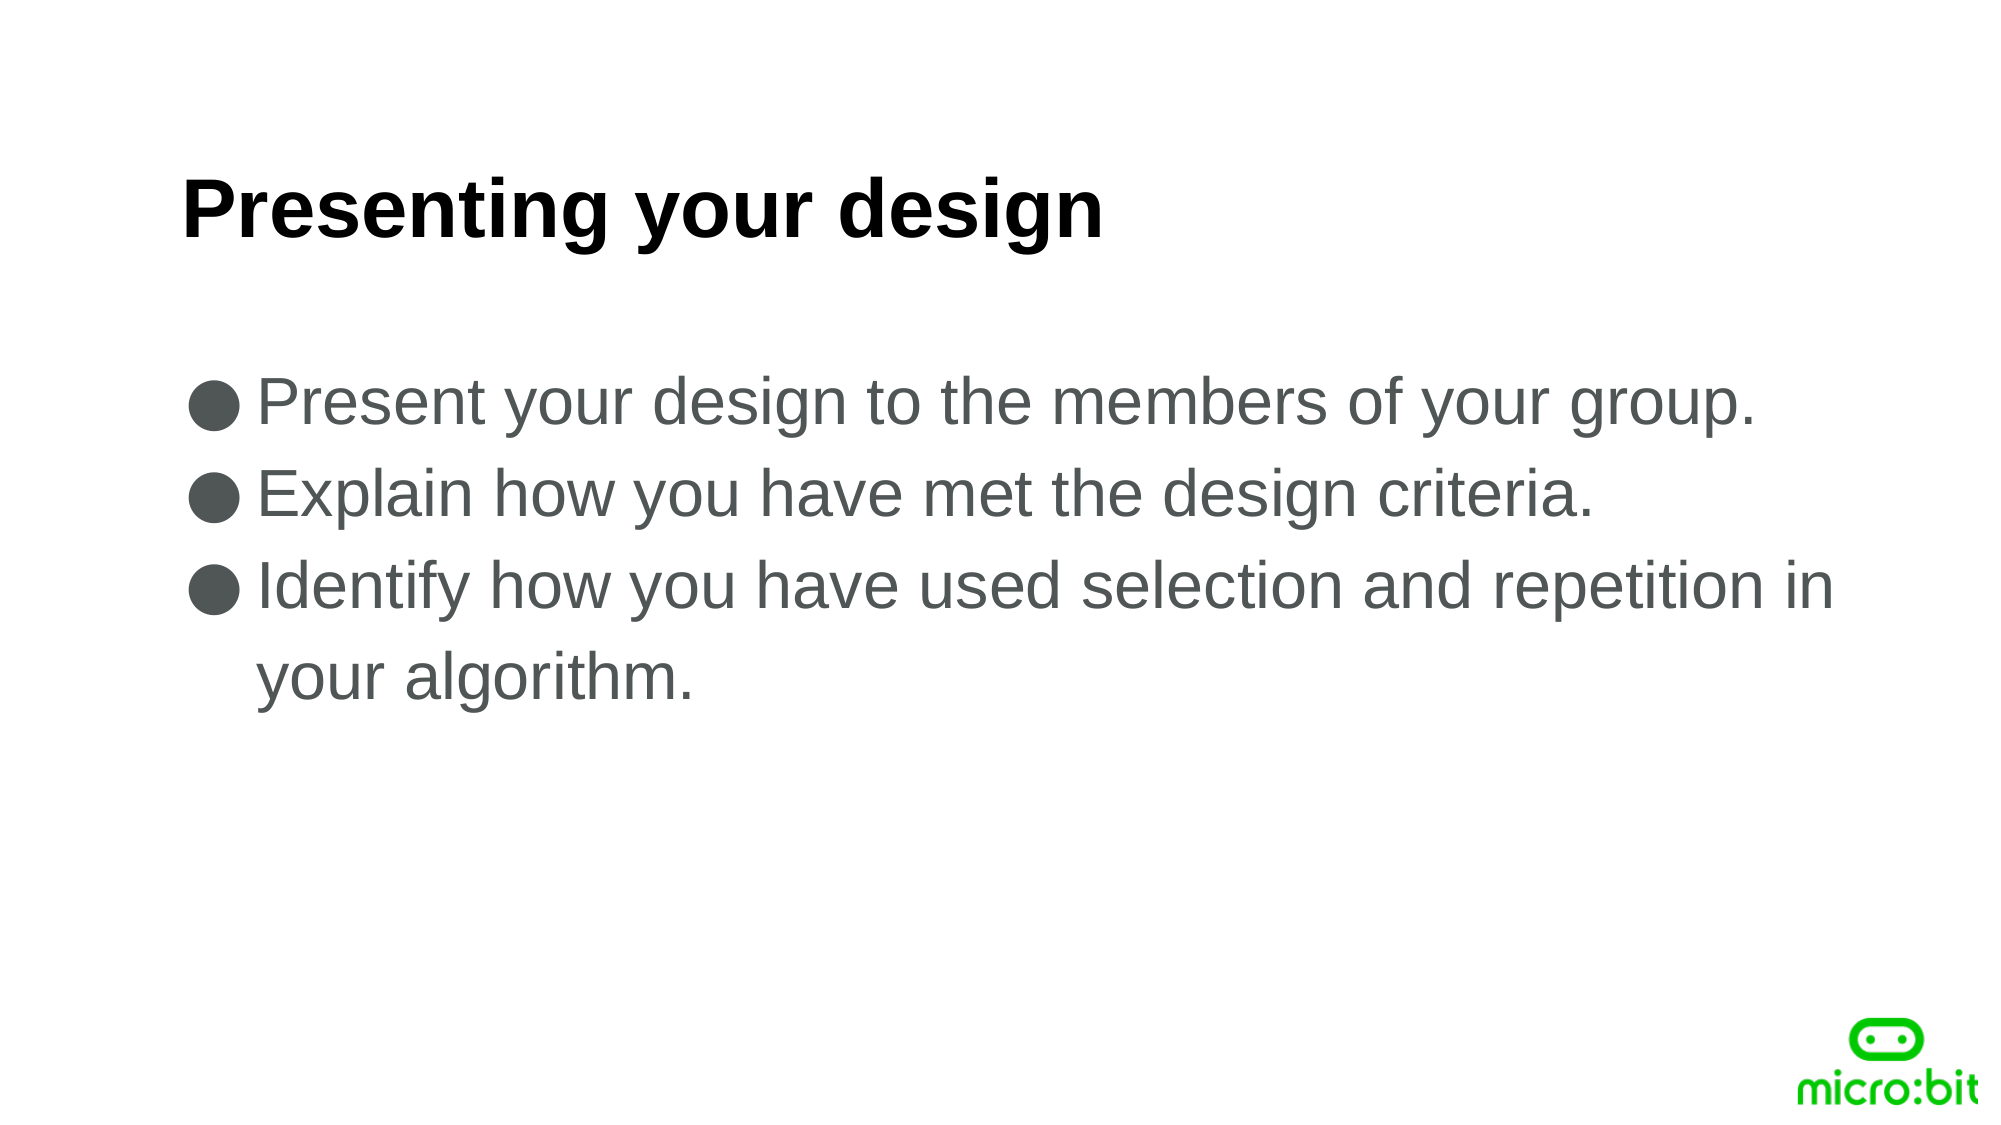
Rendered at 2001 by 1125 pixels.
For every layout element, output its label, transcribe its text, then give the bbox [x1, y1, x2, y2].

text_box Presenting your design Present your design to the members of your group. Explain how you have met the design criteria. Identify how you have used selection and repetition in your algorithm. [166, 60, 1918, 884]
picture [1797, 1017, 1978, 1106]
